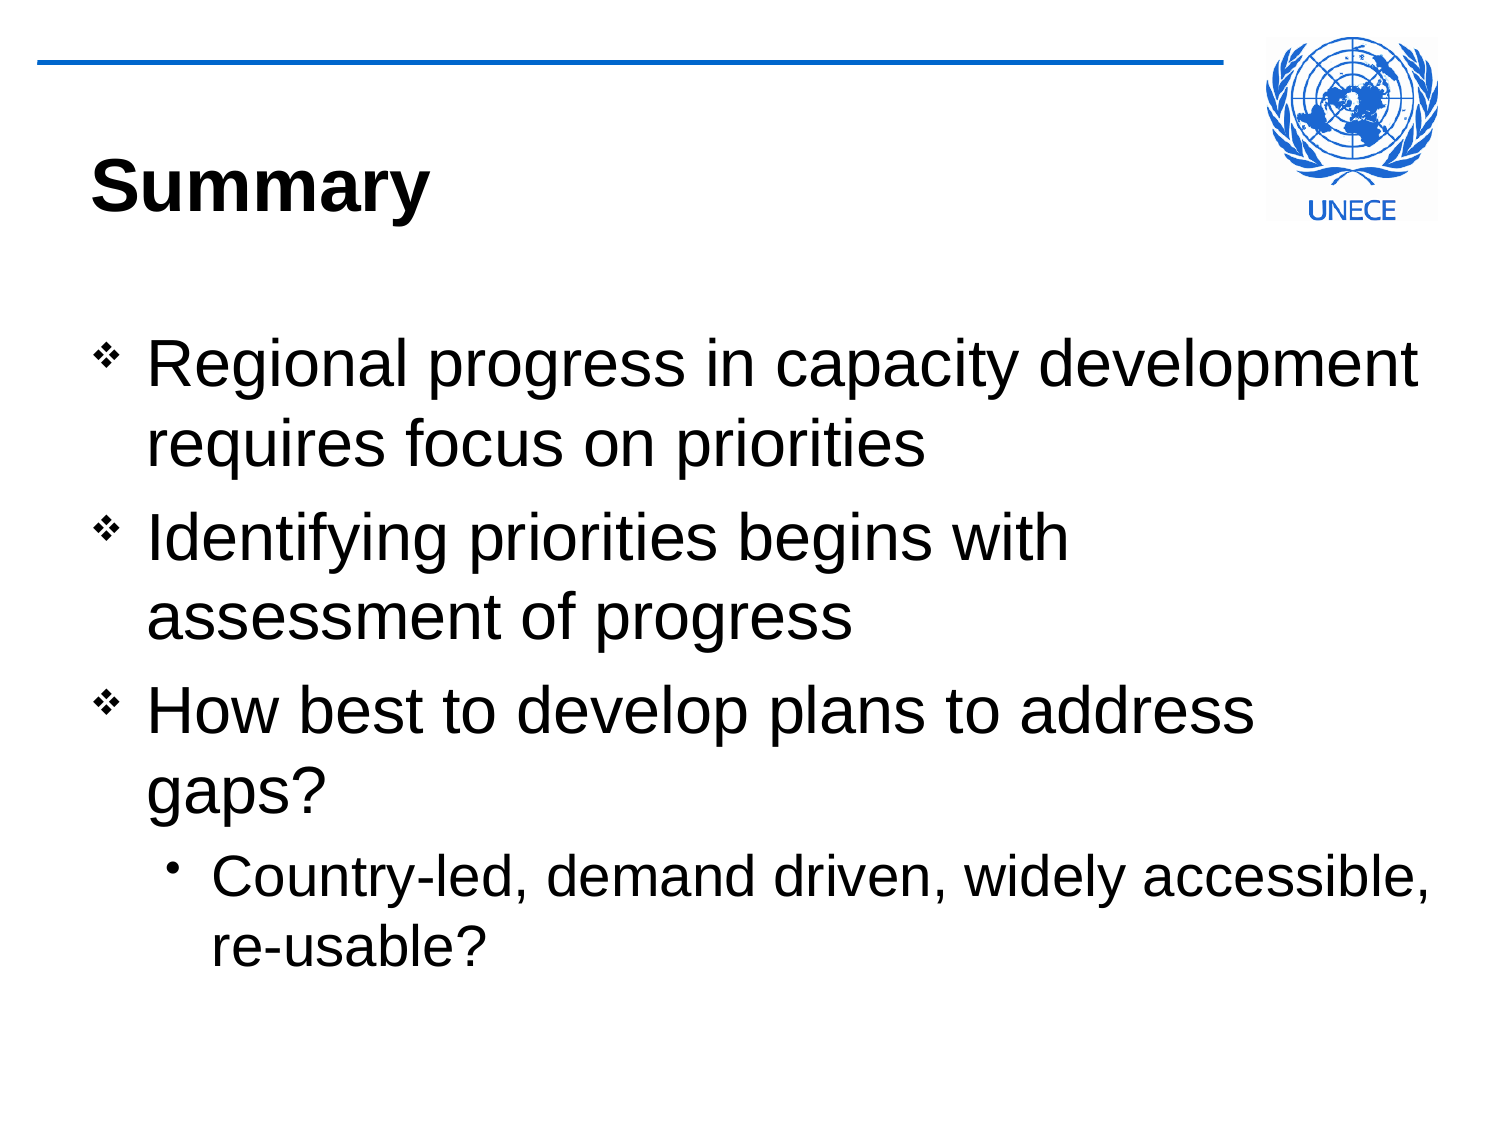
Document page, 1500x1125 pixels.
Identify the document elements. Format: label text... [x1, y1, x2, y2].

title Summary [75, 99, 1238, 263]
picture [1266, 37, 1438, 221]
list Regional progress in capacity development requires focus on priorities Identifying priorities begins with assessment of progress How best to develop plans to address gaps? Country-led, demand driven, widely accessible, re-usable? [75, 312, 1459, 1025]
